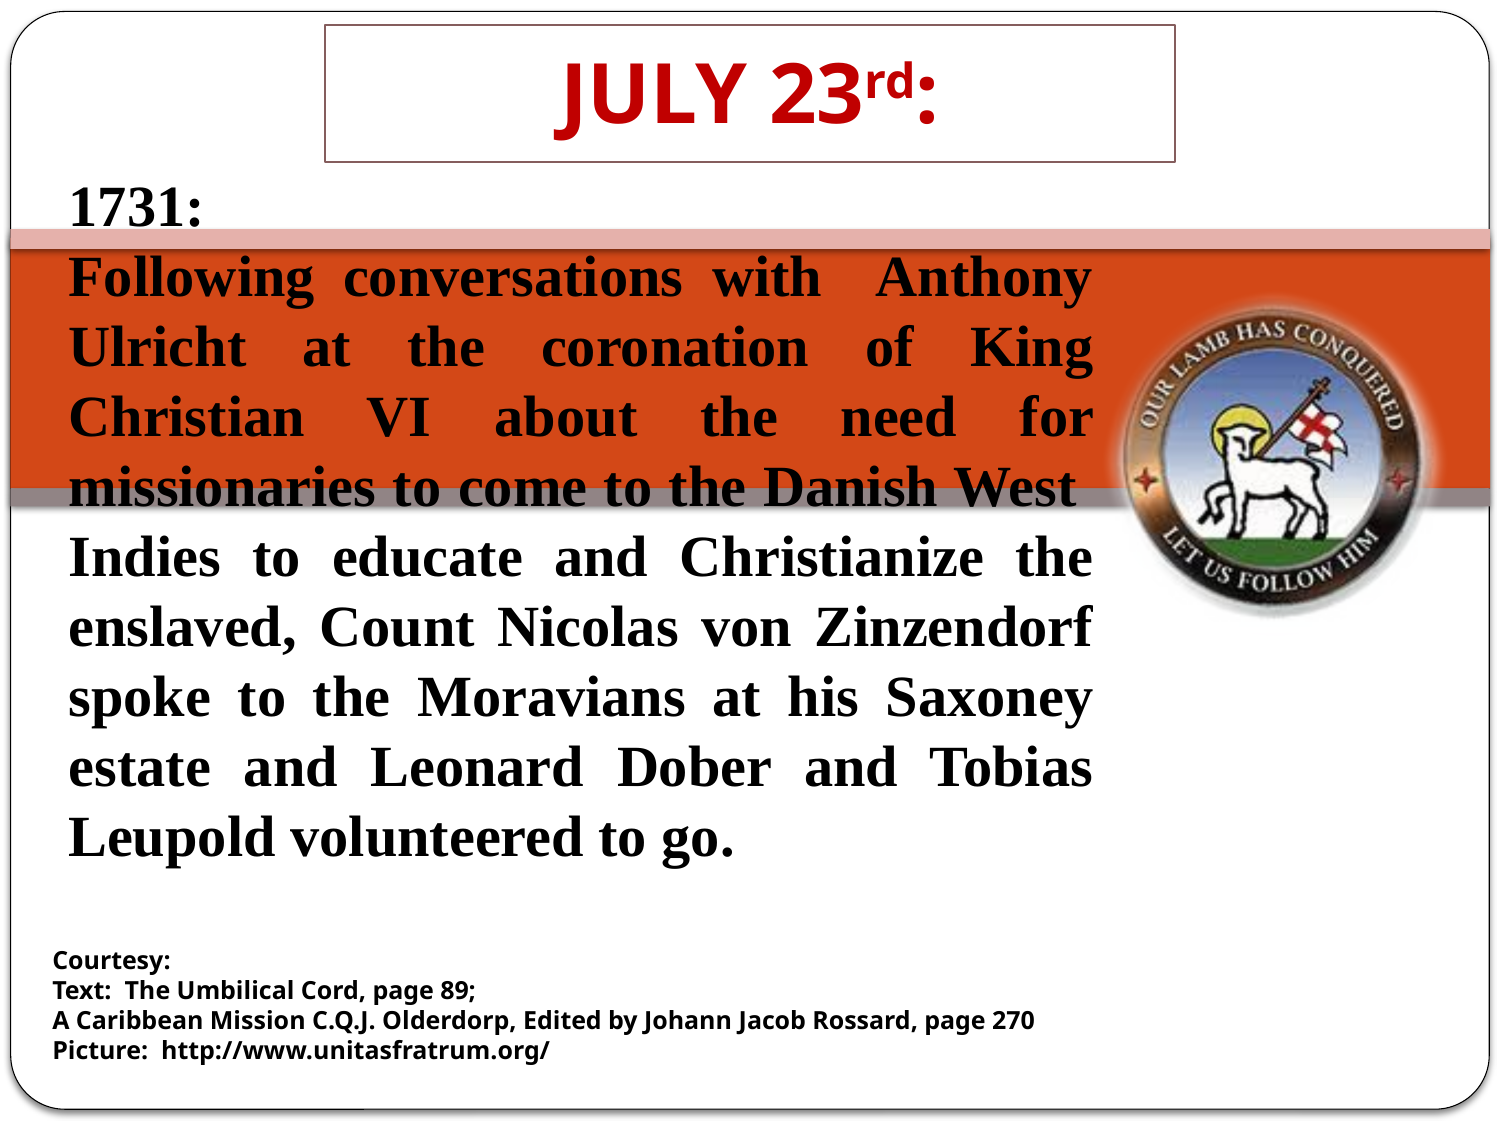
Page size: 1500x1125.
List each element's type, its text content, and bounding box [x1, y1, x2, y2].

text_box Courtesy: Text: The Umbilical Cord, page 89; A Caribbean Mission C.Q.J. Olderdorp, Edited by Johann Jacob Rossard, page 270 Picture: http://www.unitasfratrum.org/ [37, 937, 1413, 1072]
title JULY 23rd: [324, 24, 1176, 163]
picture [1099, 287, 1451, 638]
text_box 1731: Following conversations with Anthony Ulricht at the coronation of King Christian VI about the need for missionaries to come to the Danish West Indies to educate and Christianize the enslaved, Count Nicolas von Zinzendorf spoke to the Moravians at his Saxoney estate and Leonard Dober and Tobias Leupold volunteered to go. [62, 162, 1100, 875]
